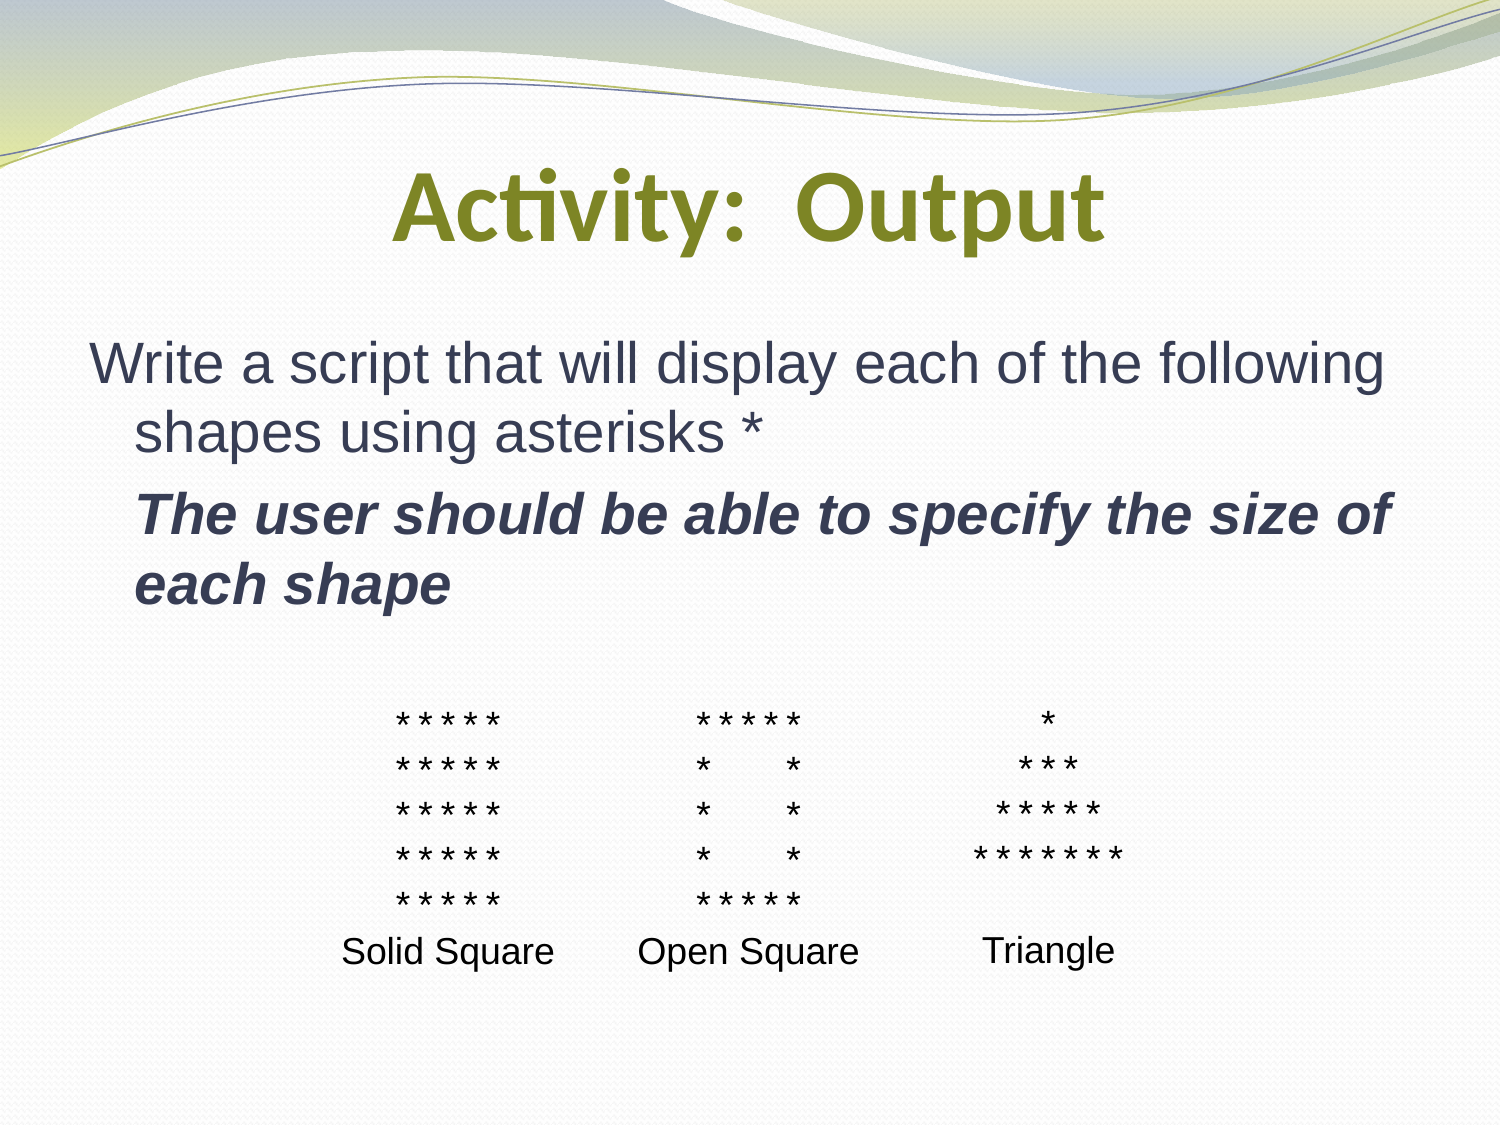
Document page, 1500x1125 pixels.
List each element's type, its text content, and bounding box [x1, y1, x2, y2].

text_box ***** ***** ***** ***** ***** Solid Square [326, 694, 570, 980]
text_box ***** * * * * * * ***** Open Square [622, 694, 875, 980]
list Write a script that will display each of the following shapes using asterisks * The user should be able to specify the size of each shape [75, 317, 1425, 1038]
text_box * *** ***** ******* Triangle [954, 693, 1143, 979]
title Activity: Output [75, 75, 1425, 263]
